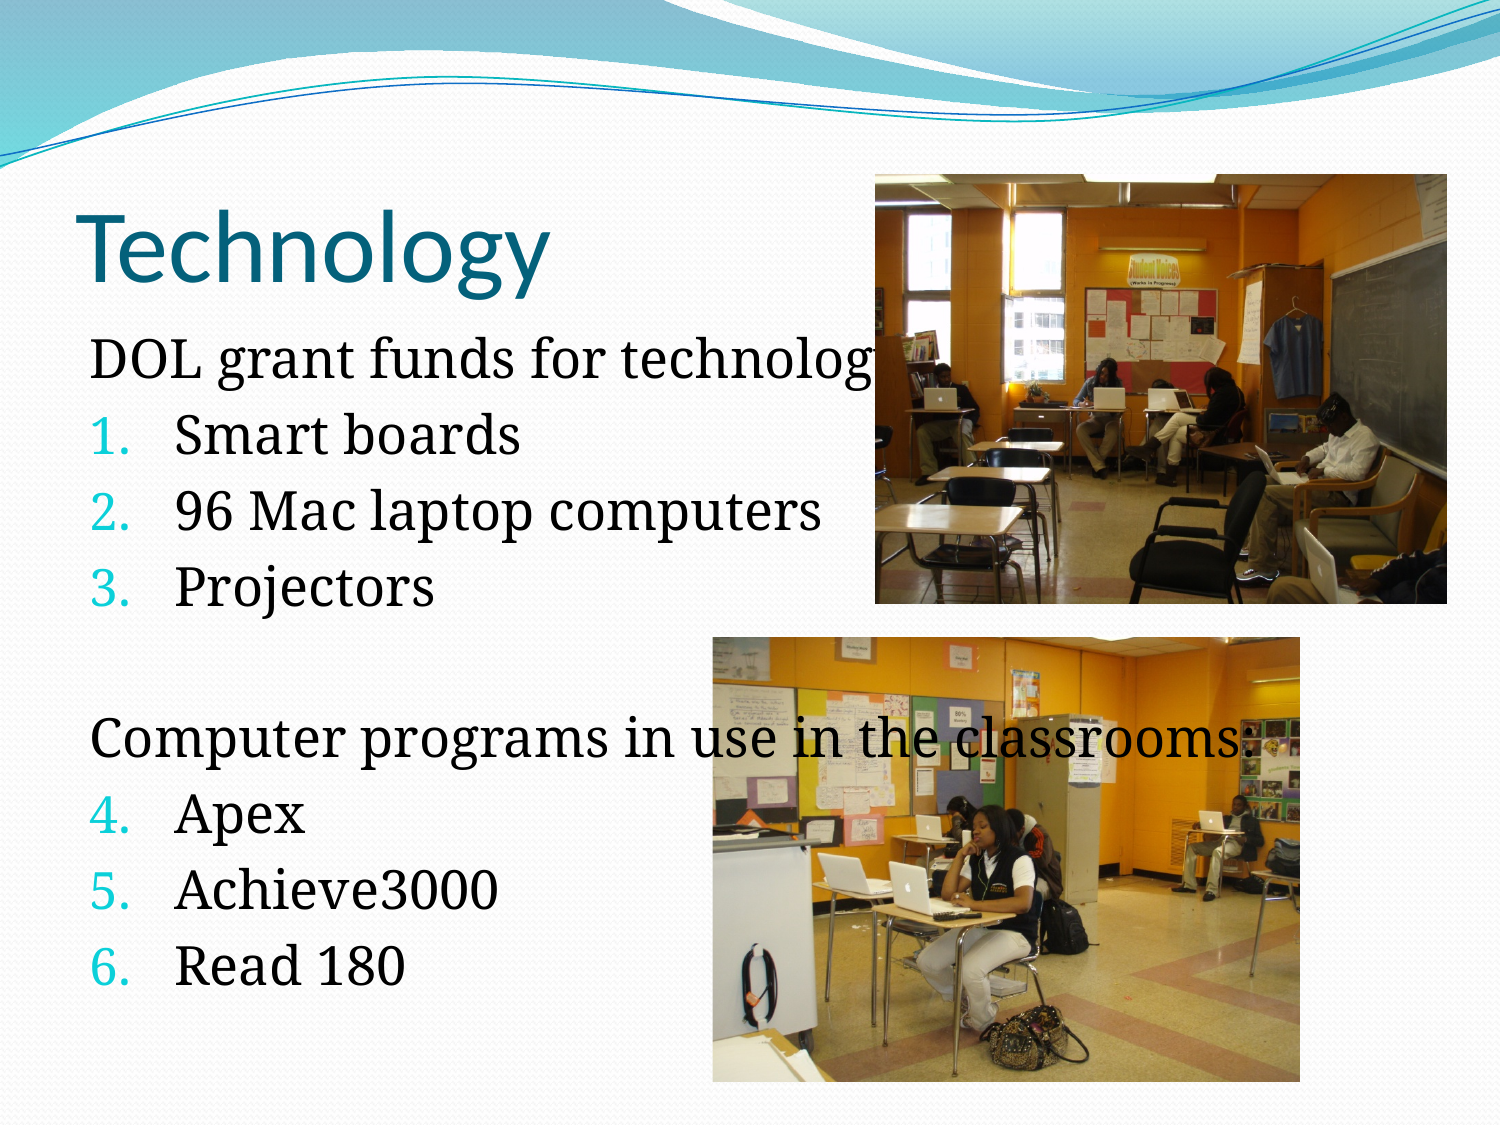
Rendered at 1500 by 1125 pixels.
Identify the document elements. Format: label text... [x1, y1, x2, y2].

picture [712, 637, 1301, 1082]
list DOL grant funds for technology: Smart boards 96 Mac laptop computers Projectors Computer programs in use in the classrooms: Apex Achieve3000 Read 180 [75, 317, 1425, 1038]
picture [874, 174, 1447, 604]
title Technology [75, 115, 1425, 303]
